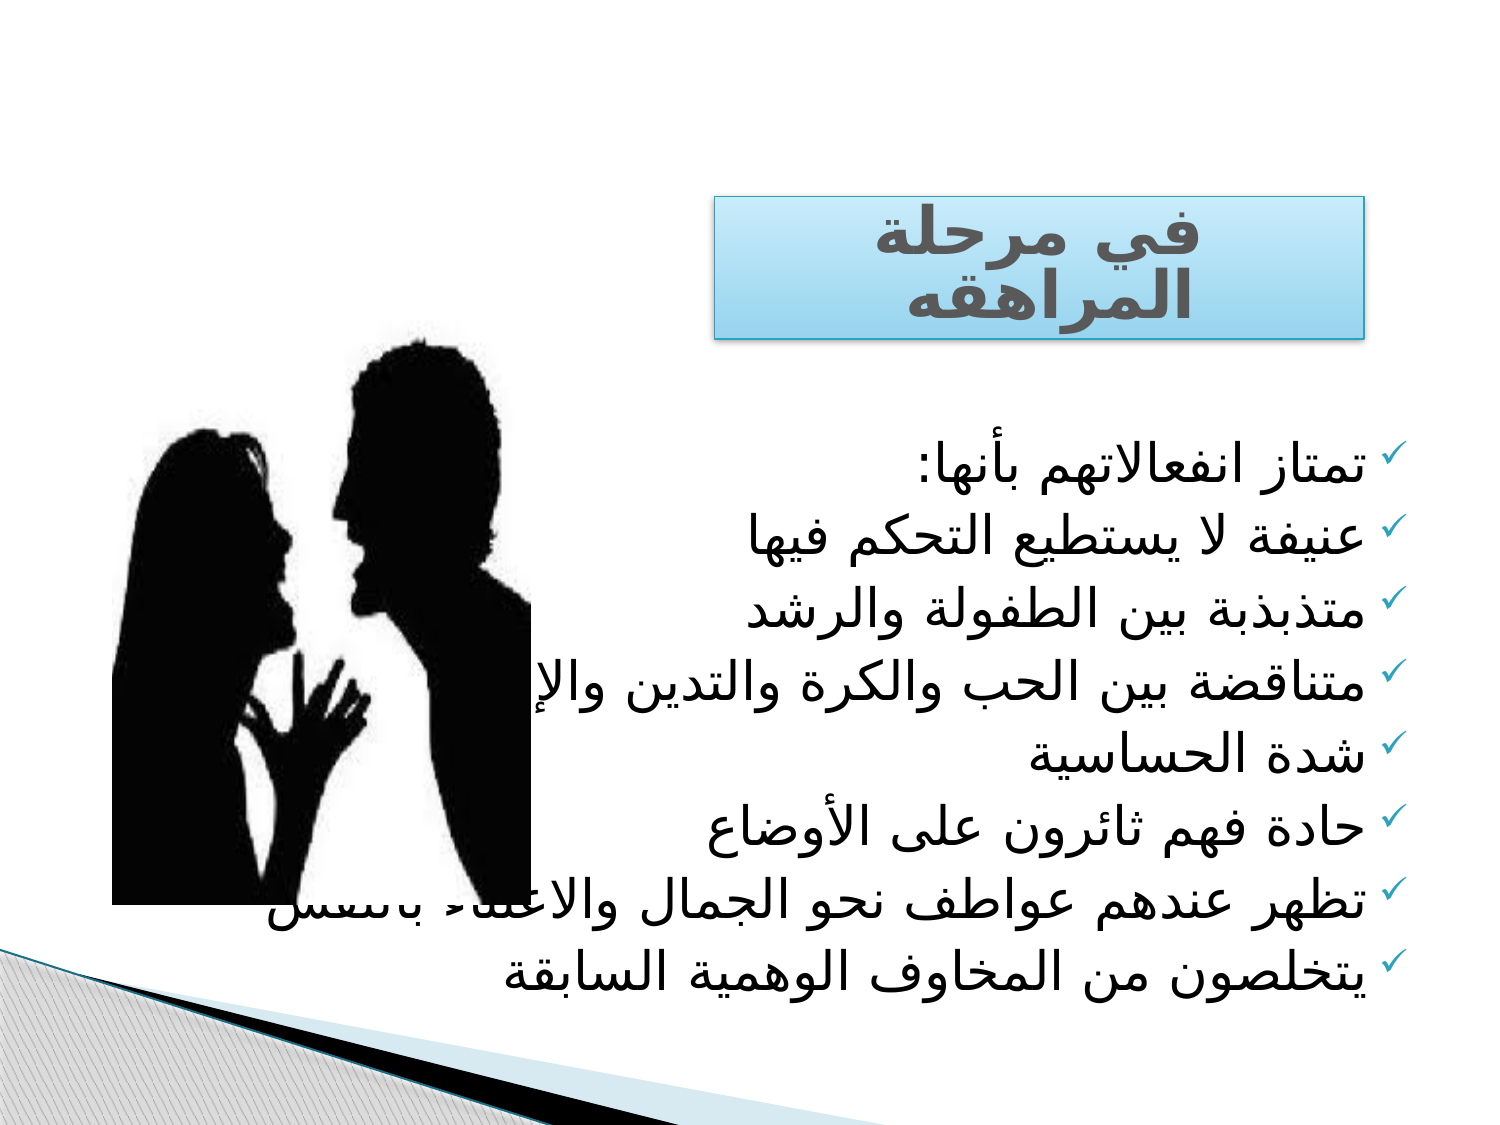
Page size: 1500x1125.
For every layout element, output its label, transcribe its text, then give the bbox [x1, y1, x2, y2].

list تمتاز انفعالاتهم بأنها: عنيفة لا يستطيع التحكم فيها متذبذبة بين الطفولة والرشد متناقضة بين الحب والكرة والتدين والإلحاد شدة الحساسية حادة فهم ثائرون على الأوضاع تظهر عندهم عواطف نحو الجمال والاعتناء بالنفس يتخلصون من المخاوف الوهمية السابقة [88, 420, 1439, 1012]
title في مرحلة المراهقه [714, 196, 1365, 340]
picture [111, 255, 531, 906]
